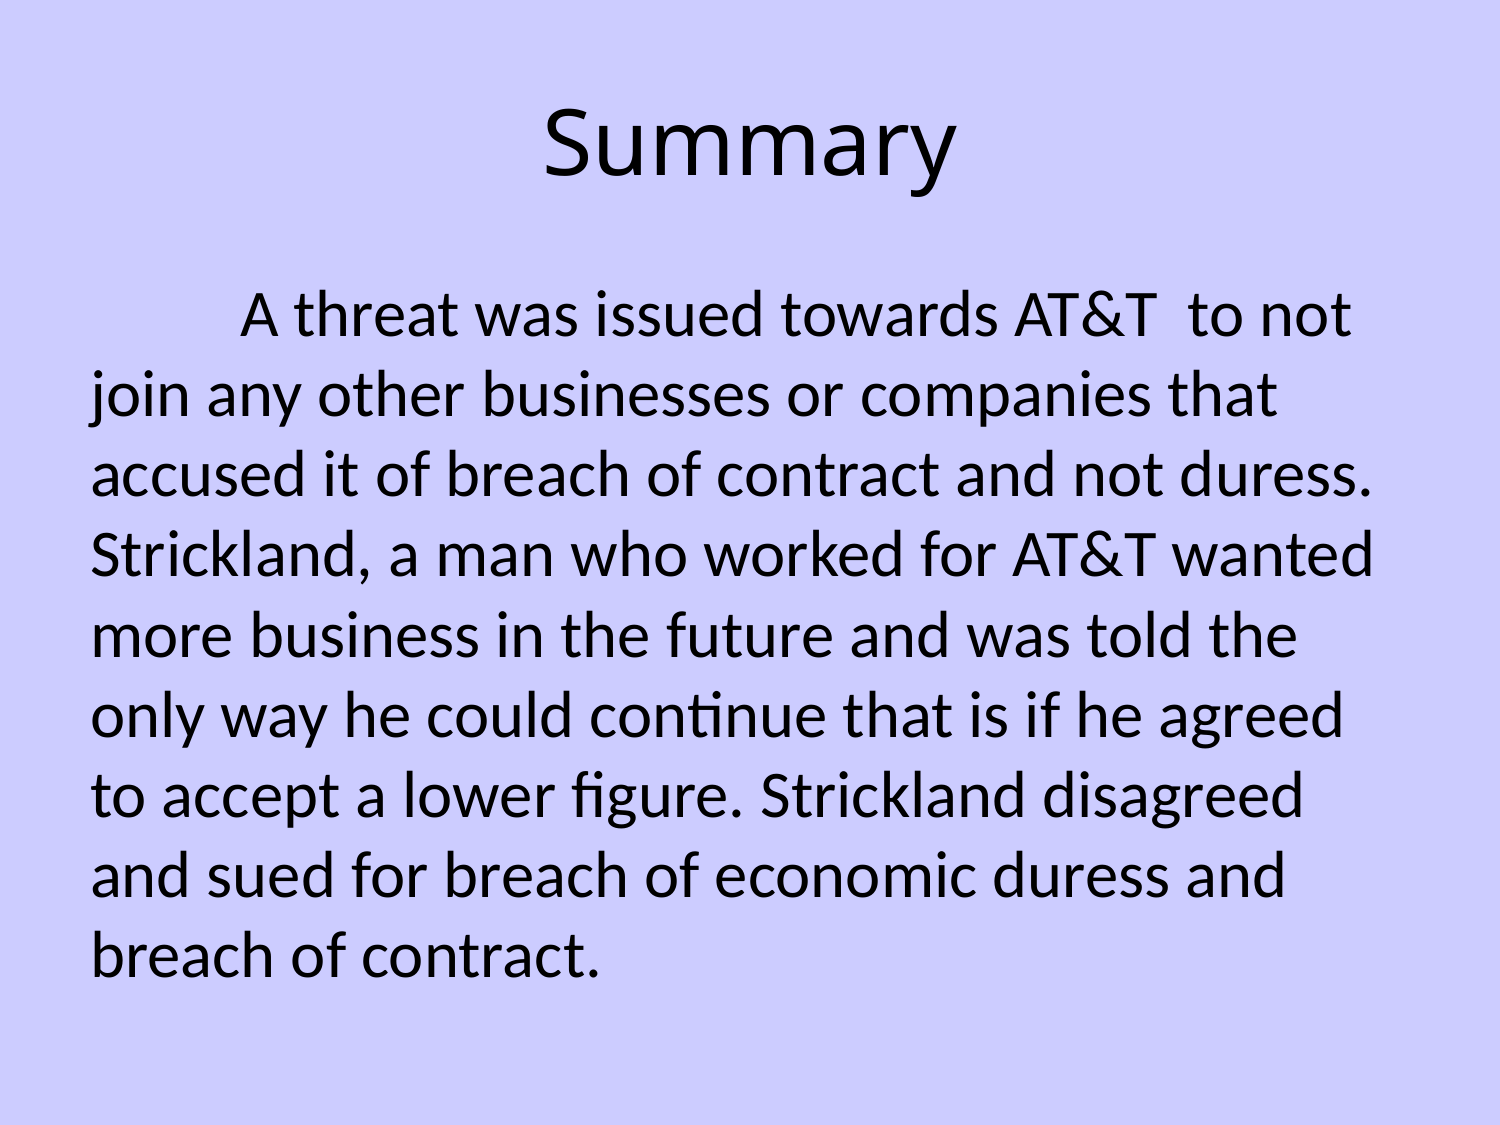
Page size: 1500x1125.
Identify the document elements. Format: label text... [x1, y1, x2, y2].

list A threat was issued towards AT&T to not join any other businesses or companies that accused it of breach of contract and not duress. Strickland, a man who worked for AT&T wanted more business in the future and was told the only way he could continue that is if he agreed to accept a lower figure. Strickland disagreed and sued for breach of economic duress and breach of contract. [75, 262, 1425, 1005]
title Summary [75, 45, 1425, 233]
